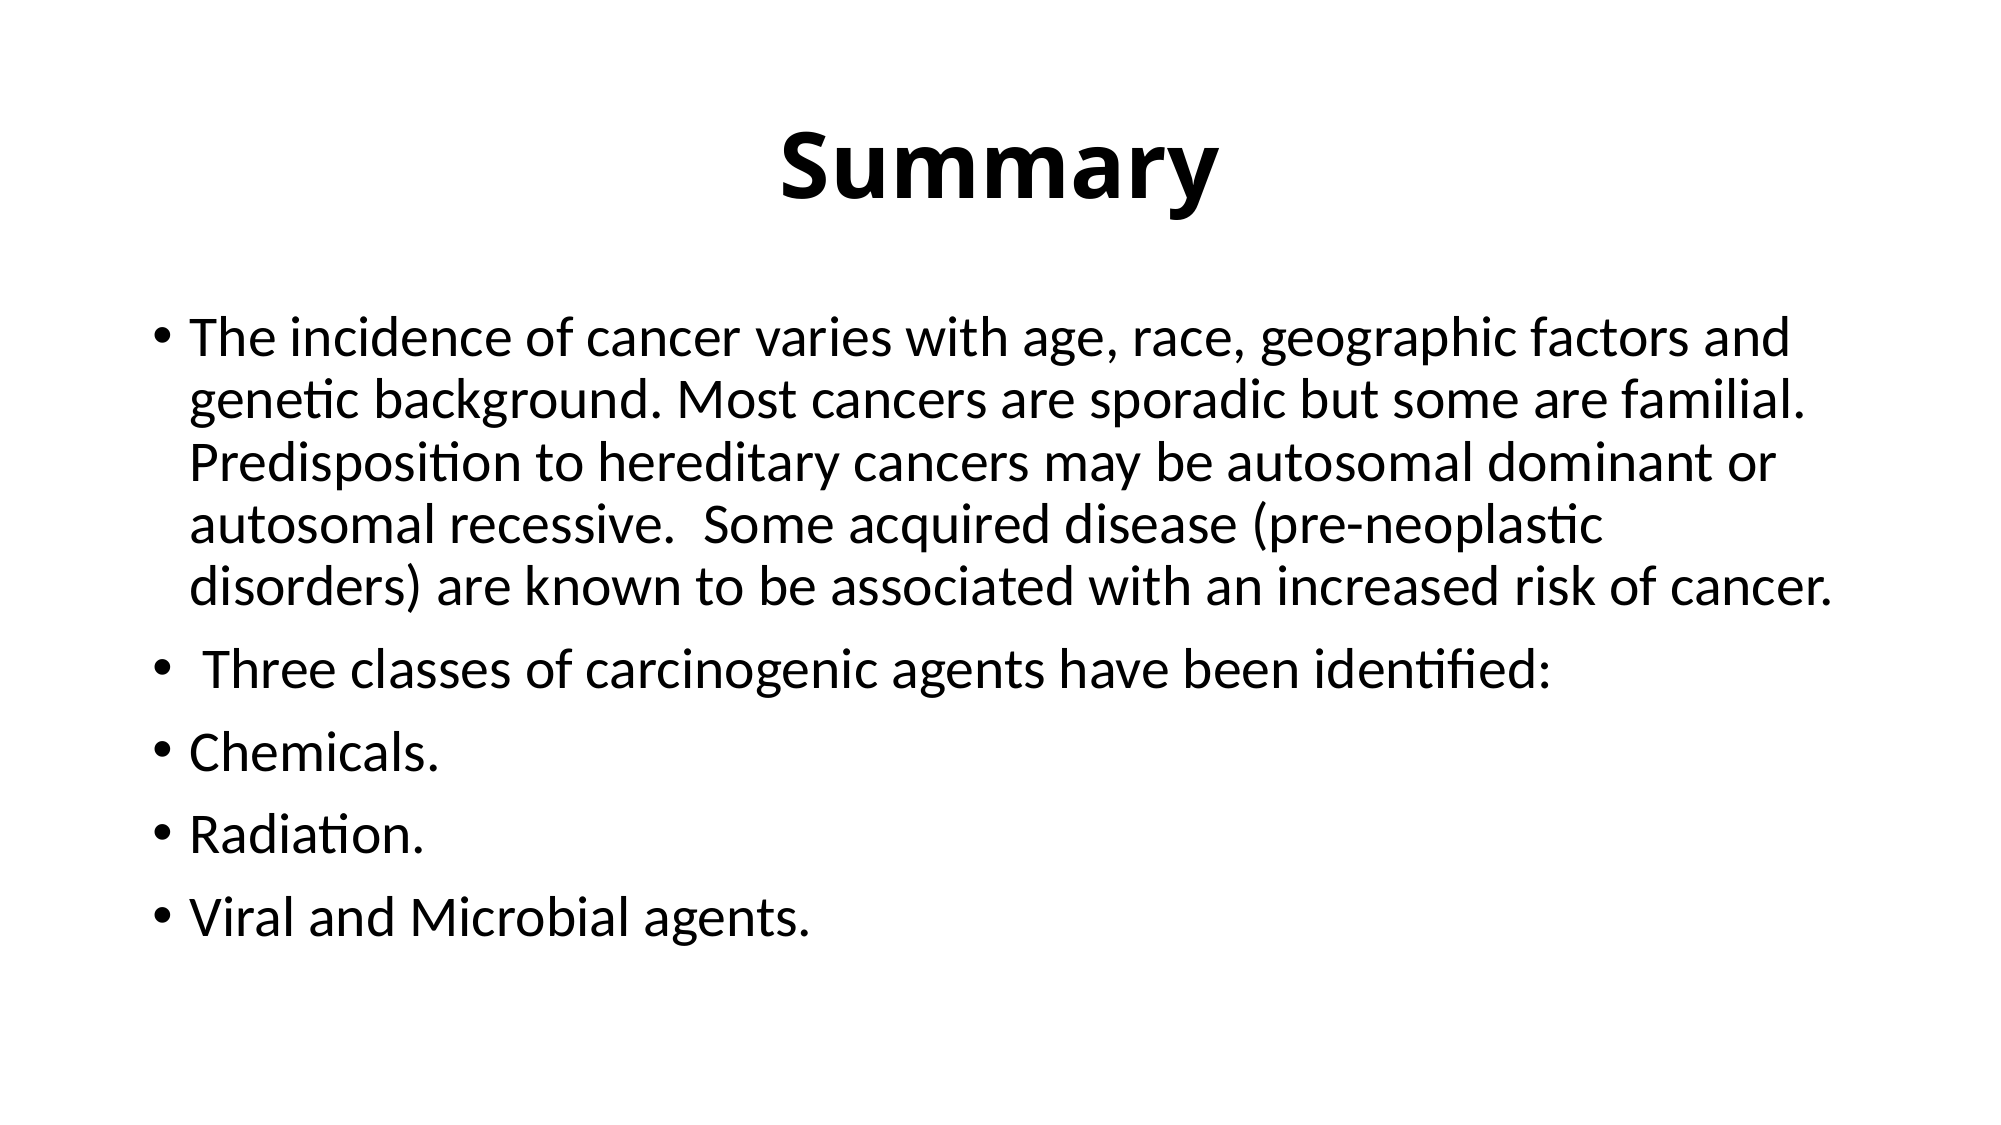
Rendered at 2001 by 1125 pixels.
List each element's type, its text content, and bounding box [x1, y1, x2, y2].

title Summary [137, 59, 1863, 278]
list The incidence of cancer varies with age, race, geographic factors and genetic background. Most cancers are sporadic but some are familial. Predisposition to hereditary cancers may be autosomal dominant or autosomal recessive. Some acquired disease (pre-neoplastic disorders) are known to be associated with an increased risk of cancer. Three classes of carcinogenic agents have been identified: Chemicals. Radiation. Viral and Microbial agents. [137, 299, 1863, 1014]
